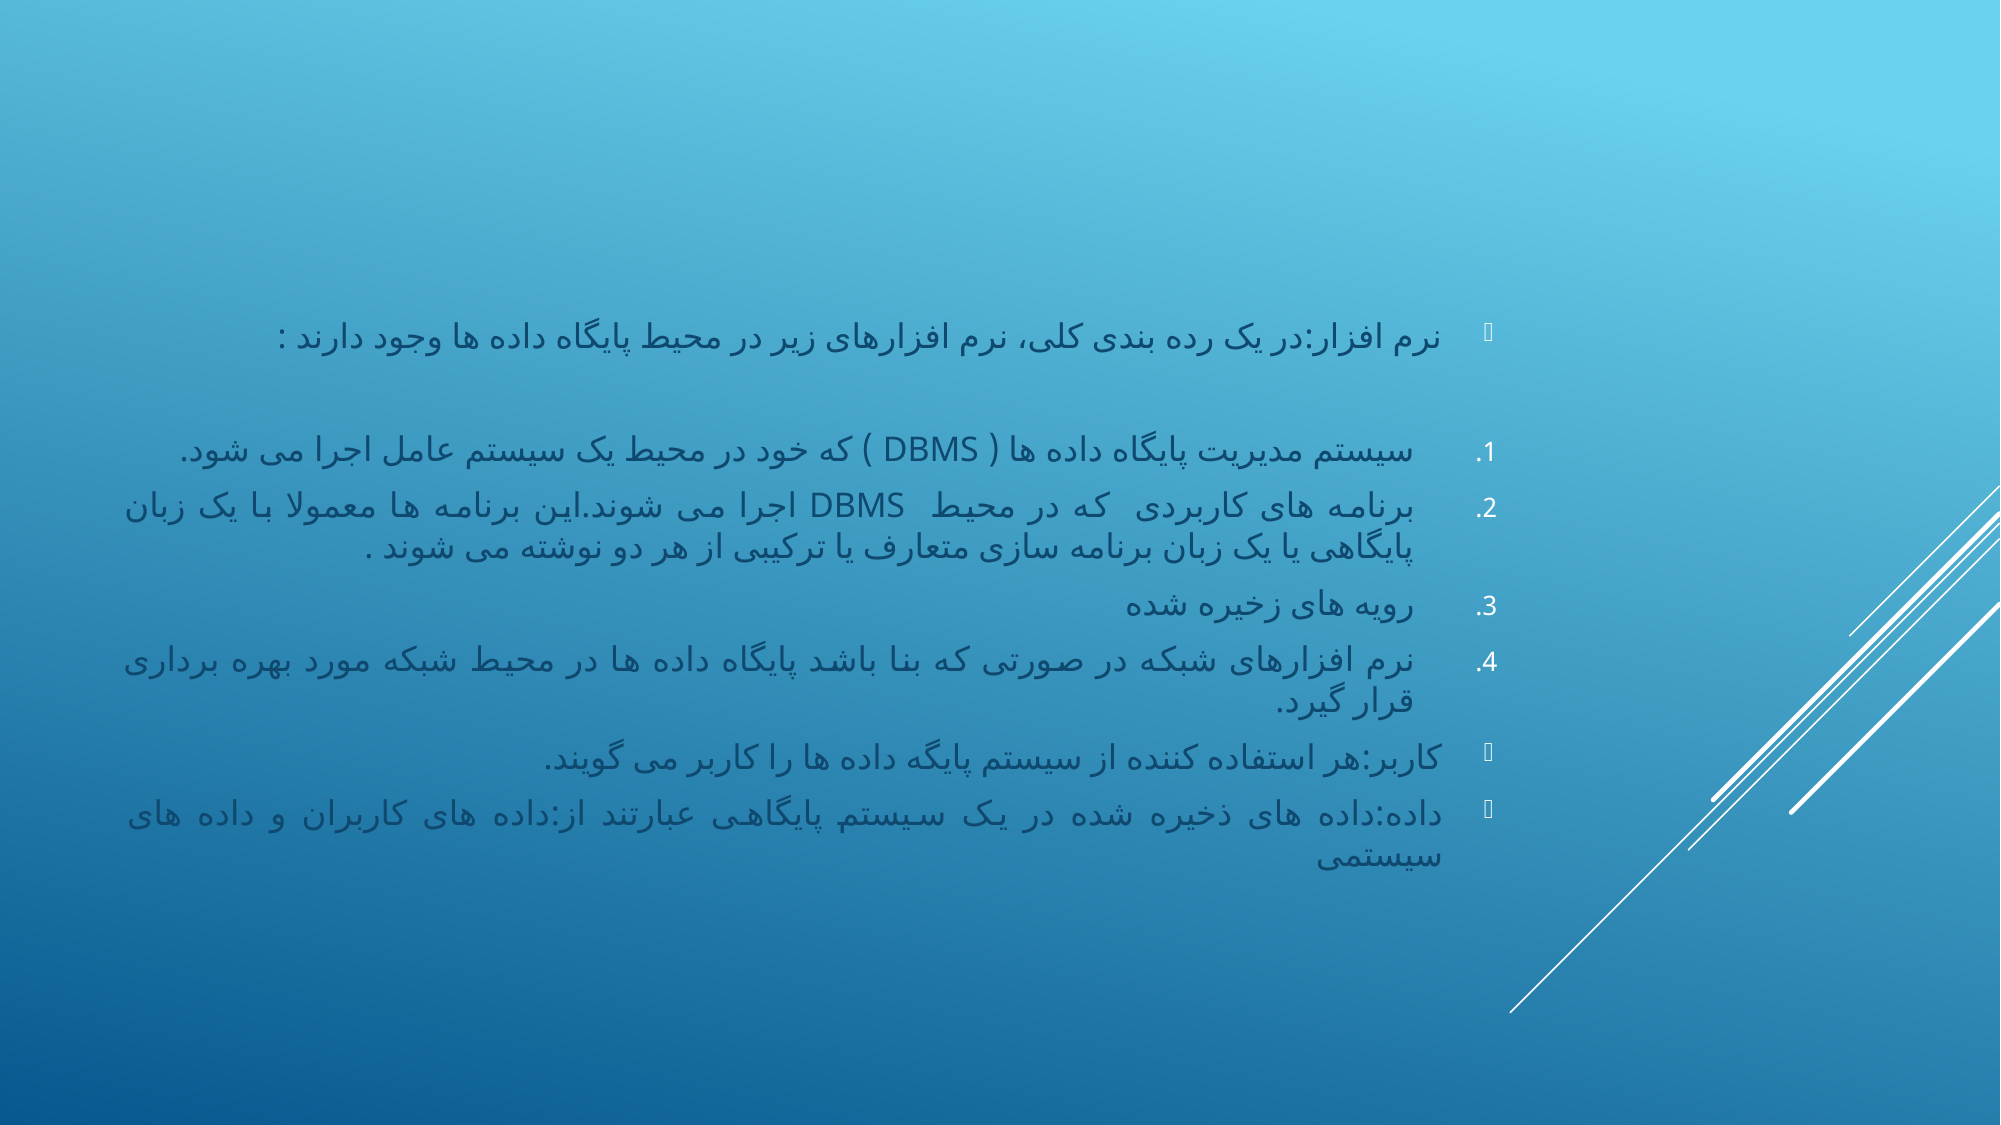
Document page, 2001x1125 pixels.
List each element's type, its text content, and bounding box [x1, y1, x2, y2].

list نرم افزار:در یک رده بندی کلی، نرم افزارهای زیر در محیط پایگاه داده ها وجود دارند : سیستم مدیریت پایگاه داده ها ( DBMS ) که خود در محیط یک سیستم عامل اجرا می شود. برنامه های کاربردی که در محیط DBMS اجرا می شوند.این برنامه ها معمولا با یک زبان پایگاهی یا یک زبان برنامه سازی متعارف یا ترکیبی از هر دو نوشته می شوند . رویه های زخیره شده نرم افزارهای شبکه در صورتی که بنا باشد پایگاه داده ها در محیط شبکه مورد بهره برداری قرار گیرد. کاربر:هر استفاده کننده از سیستم پایگه داده ها را کاربر می گویند. داده:داده های ذخیره شده در یک سیستم پایگاهی عبارتند از:داده های کاربران و داده های سیستمی [105, 199, 1506, 890]
